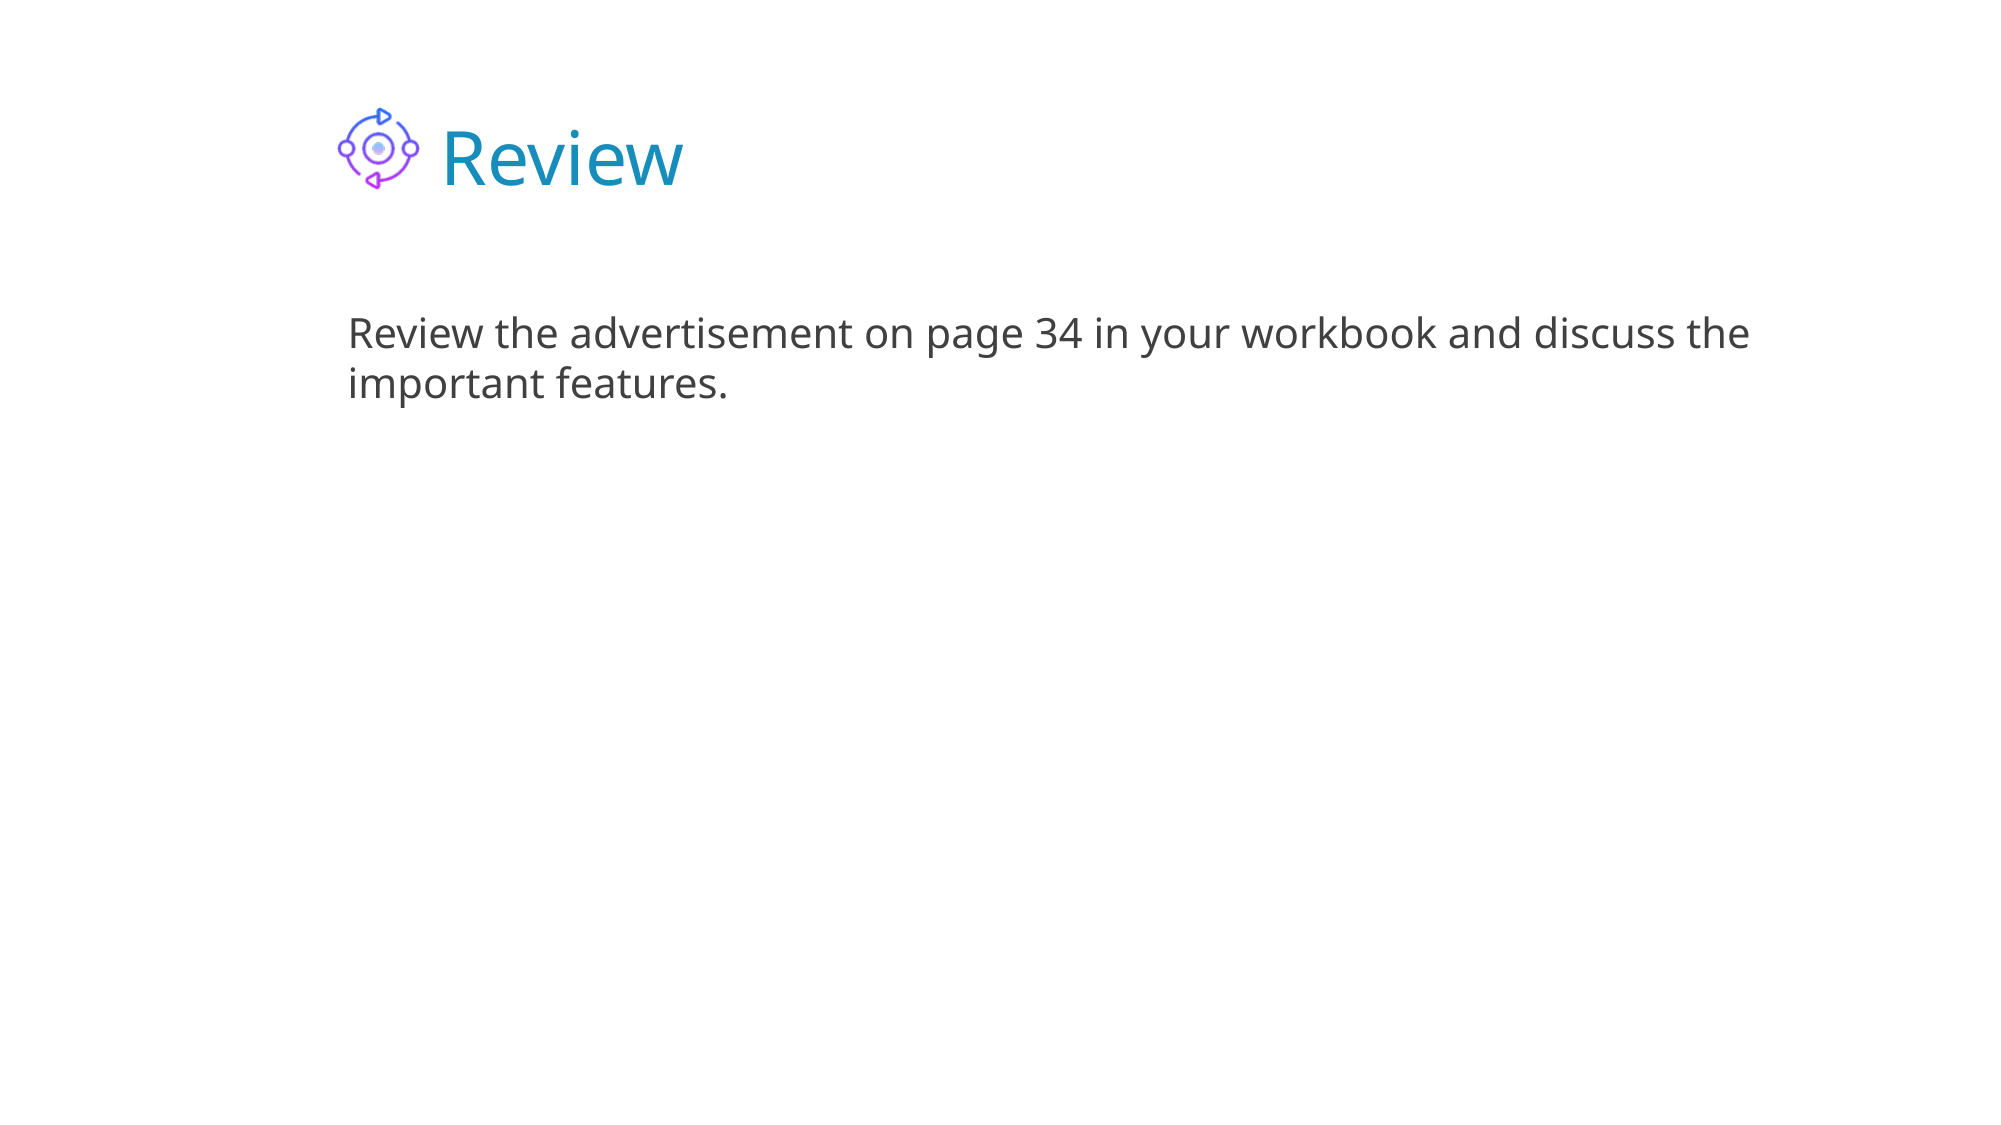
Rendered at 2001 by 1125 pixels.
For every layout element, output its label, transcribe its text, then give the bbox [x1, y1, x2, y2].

list Review the advertisement on page 34 in your workbook and discuss the important features. [332, 299, 1796, 1023]
picture [332, 102, 425, 195]
title Review [425, 102, 1888, 313]
